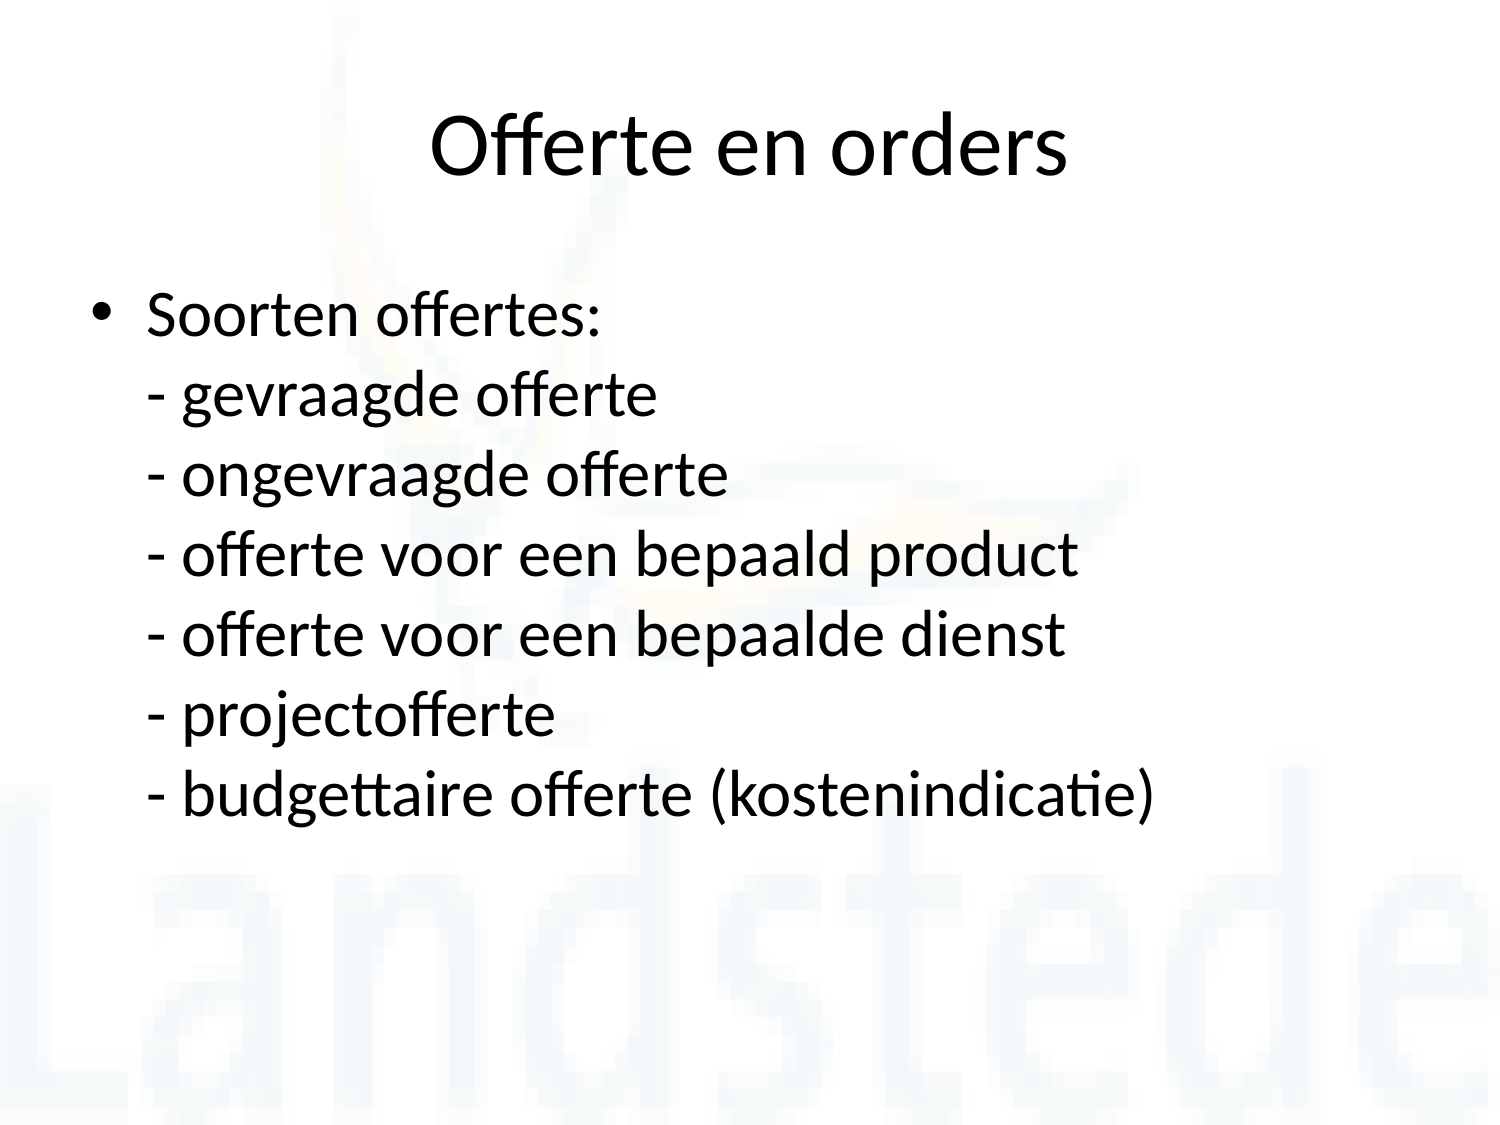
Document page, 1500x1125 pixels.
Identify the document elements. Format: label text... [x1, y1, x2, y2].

title Offerte en orders [75, 45, 1425, 233]
list Soorten offertes: - gevraagde offerte - ongevraagde offerte - offerte voor een bepaald product - offerte voor een bepaalde dienst - projectofferte - budgettaire offerte (kostenindicatie) [75, 262, 1425, 1005]
